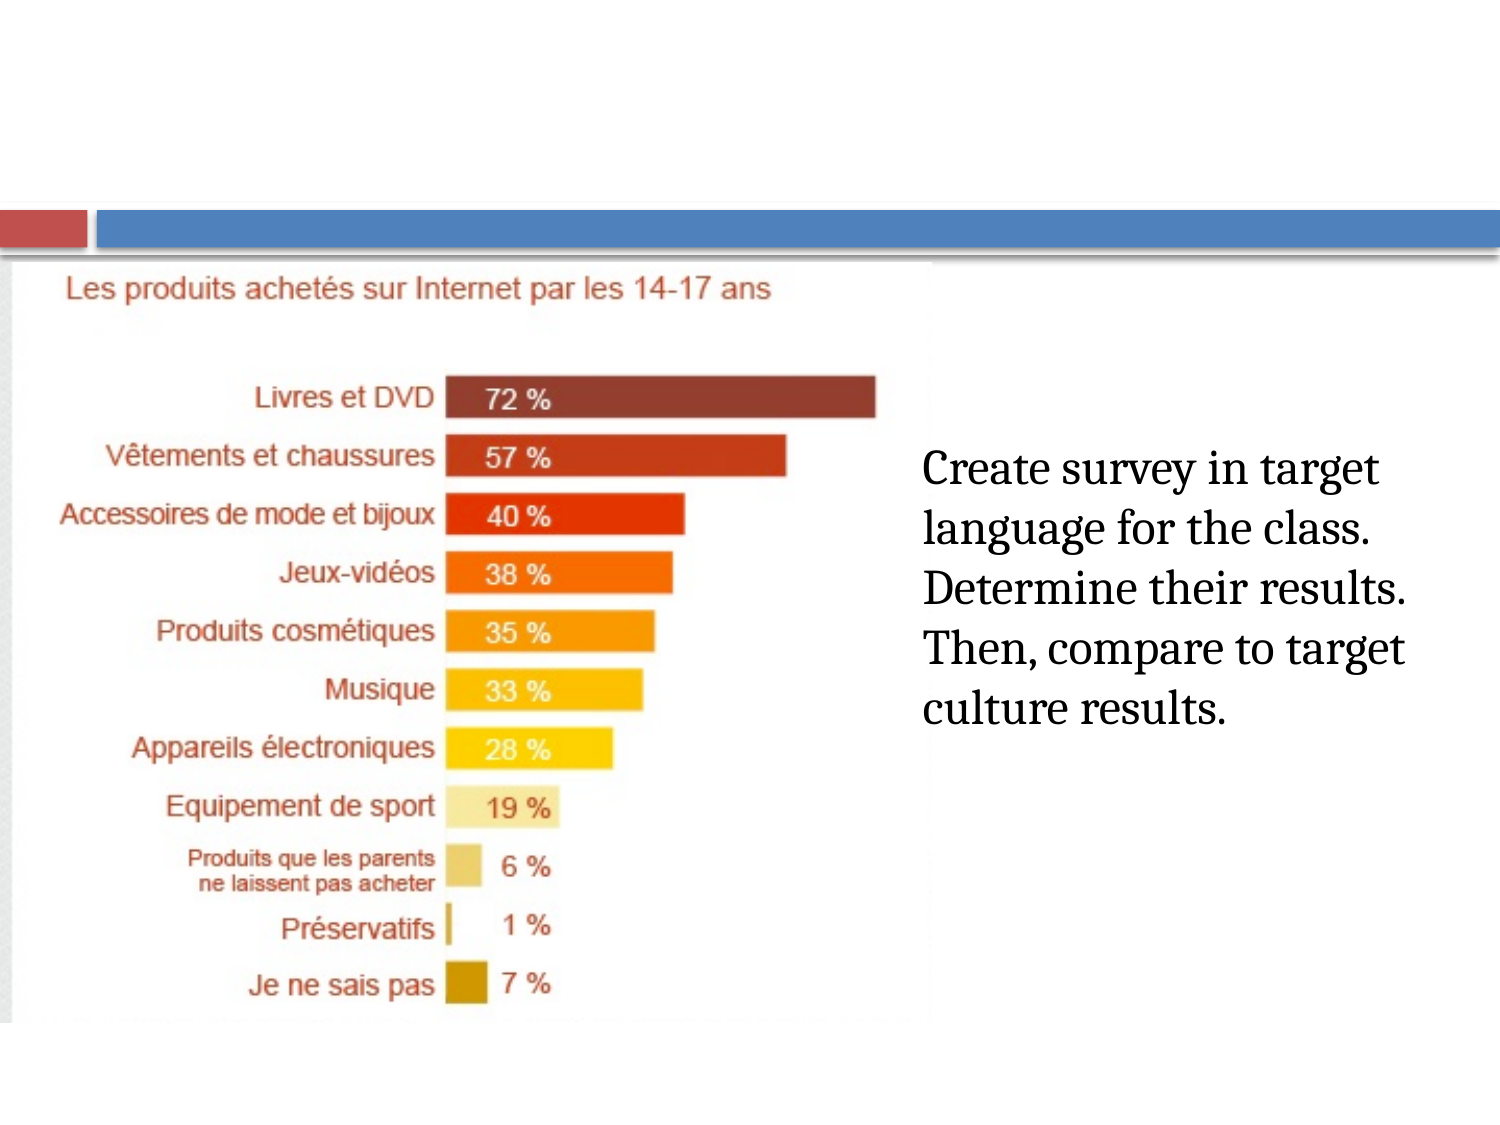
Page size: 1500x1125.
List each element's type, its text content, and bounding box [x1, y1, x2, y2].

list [0, 262, 932, 1024]
text_box Create survey in target language for the class. Determine their results. Then, compare to target culture results. [937, 427, 1422, 742]
